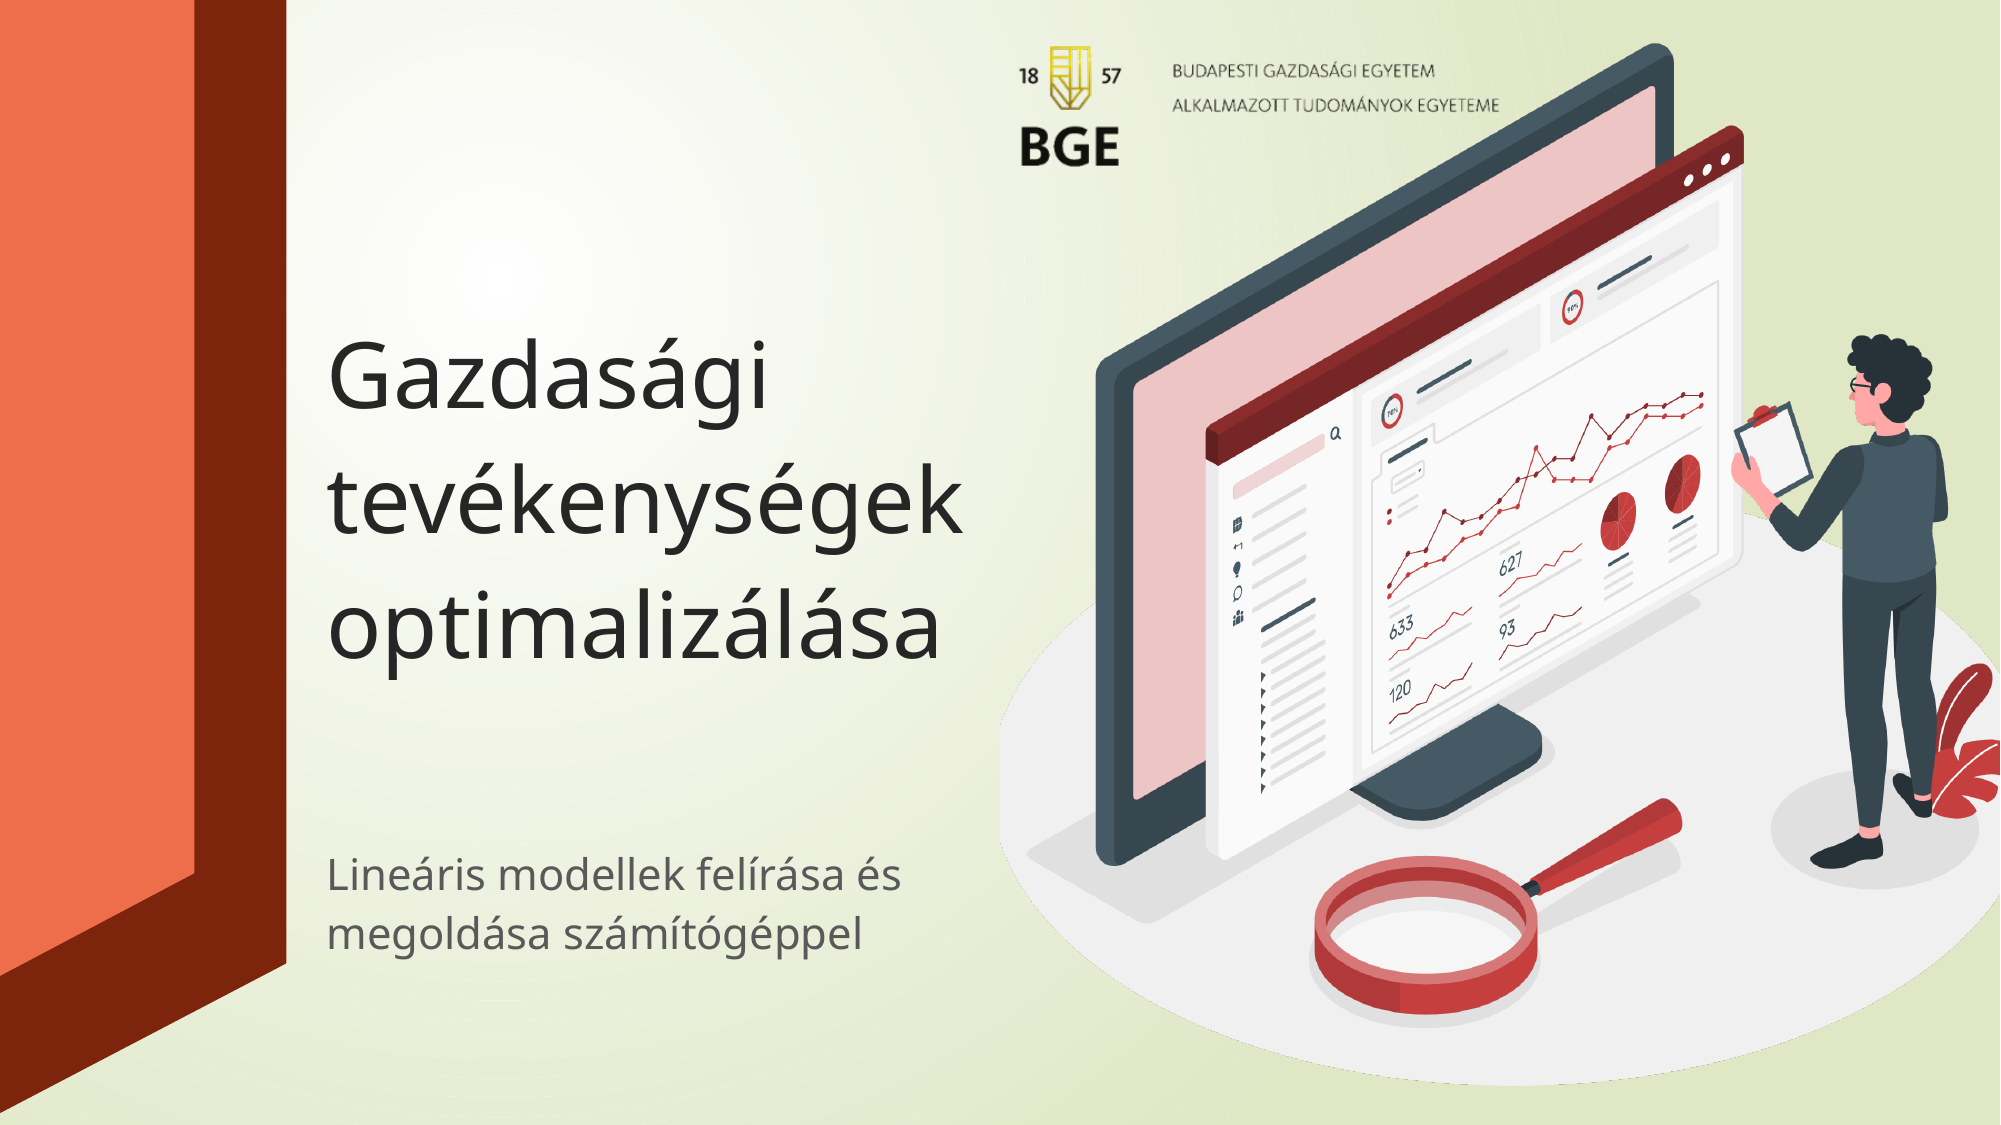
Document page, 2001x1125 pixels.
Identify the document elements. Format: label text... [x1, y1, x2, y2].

subtitle Lineáris modellek felírása és megoldása számítógéppel [311, 836, 921, 987]
text_box [0, 0, 195, 976]
title Gazdasági tevékenységek optimalizálása [311, 138, 994, 694]
text_box [0, 0, 287, 1114]
picture [999, 0, 2000, 1125]
